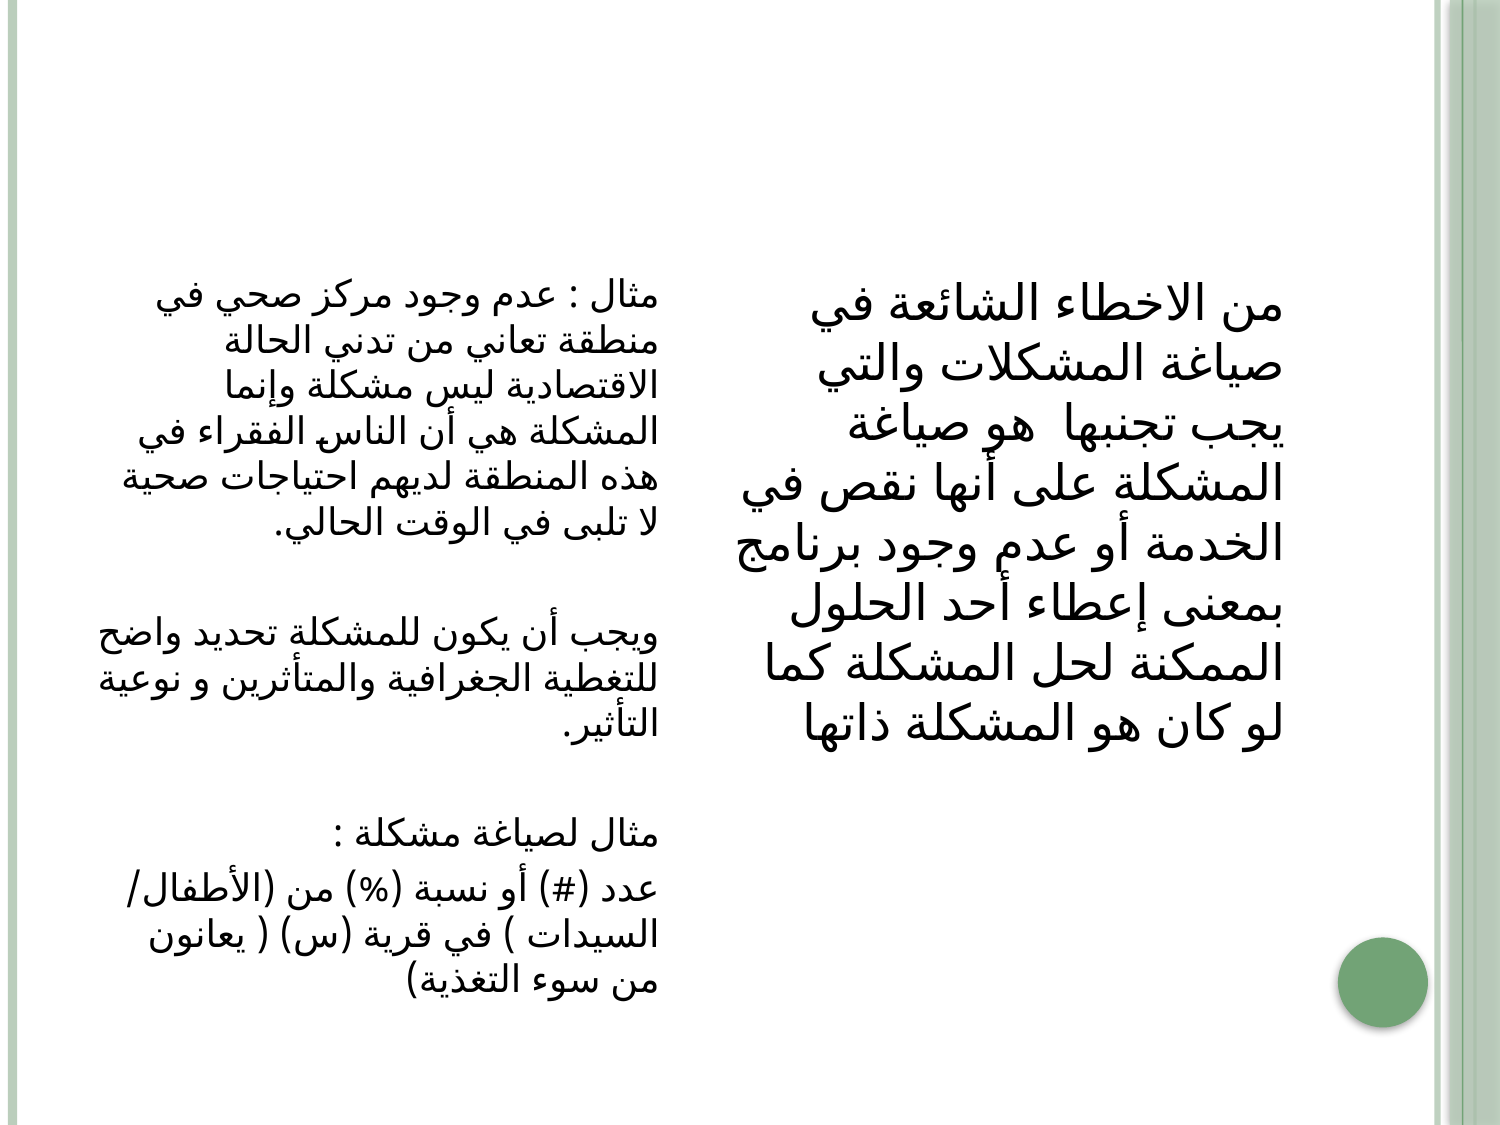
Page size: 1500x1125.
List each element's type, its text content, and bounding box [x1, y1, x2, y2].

list مثال : عدم وجود مركز صحي في منطقة تعاني من تدني الحالة الاقتصادية ليس مشكلة وإنما المشكلة هي أن الناس الفقراء في هذه المنطقة لديهم احتياجات صحية لا تلبى في الوقت الحالي. ويجب أن يكون للمشكلة تحديد واضح للتغطية الجغرافية والمتأثرين و نوعية التأثير. مثال لصياغة مشكلة : عدد (#) أو نسبة (%) من (الأطفال/ السيدات ) في قرية (س) ( يعانون من سوء التغذية) [75, 262, 675, 1013]
list من الاخطاء الشائعة في صياغة المشكلات والتي يجب تجنبها هو صياغة المشكلة على أنها نقص في الخدمة أو عدم وجود برنامج بمعنى إعطاء أحد الحلول الممكنة لحل المشكلة كما لو كان هو المشكلة ذاتها [700, 262, 1301, 1013]
